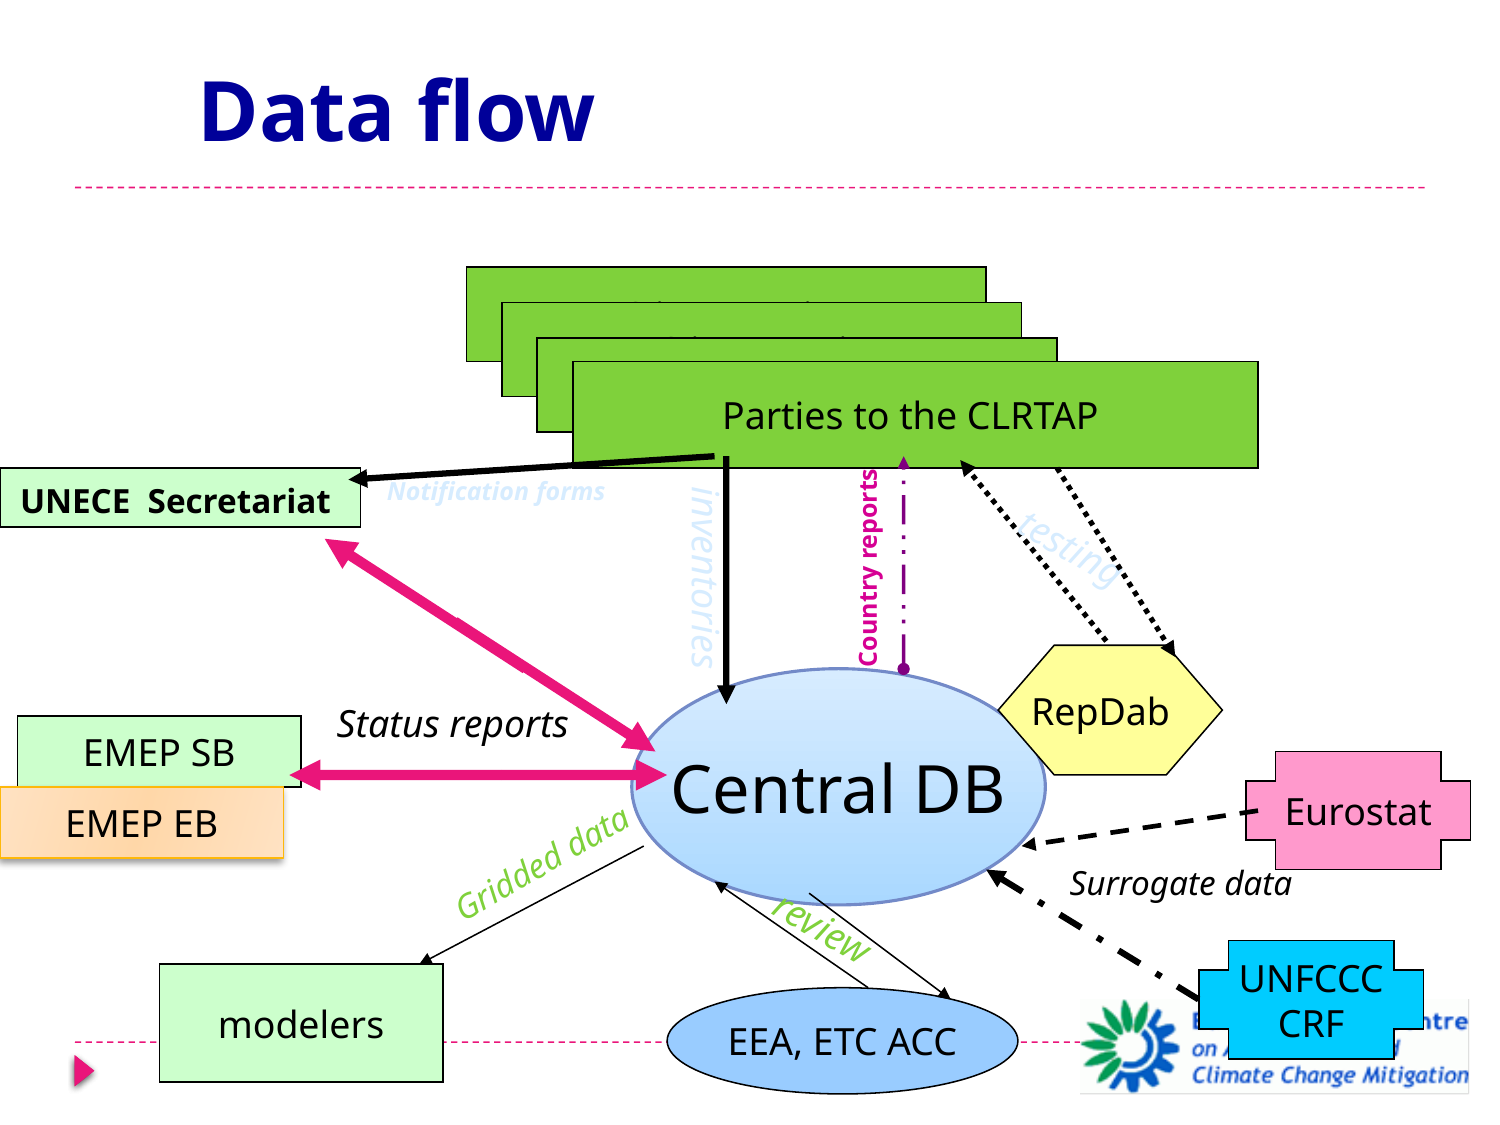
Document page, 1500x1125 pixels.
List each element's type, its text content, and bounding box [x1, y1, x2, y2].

text_box [1163, 643, 1176, 657]
text_box testing [982, 505, 1141, 628]
text_box UNFCCC CRF [1198, 940, 1424, 1059]
text_box Central DB [630, 667, 1047, 907]
picture [1080, 999, 1471, 1096]
text_box [324, 538, 526, 669]
text_box [897, 456, 910, 483]
text_box [348, 472, 372, 486]
text_box Surrogate data [1069, 857, 1294, 906]
text_box modelers [159, 964, 443, 1083]
text_box [960, 460, 997, 505]
text_box [714, 881, 754, 909]
text_box [501, 768, 668, 782]
text_box RepDab [998, 645, 1223, 775]
text_box UNECE Secretariat [0, 467, 361, 527]
text_box Status reports [383, 692, 522, 752]
text_box Notification forms [372, 467, 680, 513]
text_box [720, 677, 733, 705]
text_box [289, 768, 501, 782]
text_box Eurostat [1246, 751, 1471, 870]
text_box [454, 621, 656, 752]
text_box EMEP SB [17, 716, 302, 788]
text_box [897, 651, 910, 676]
text_box MS inventories [537, 337, 1057, 433]
text_box [888, 953, 951, 1000]
text_box EEA, ETC ACC [667, 987, 1018, 1094]
text_box Parties to the CLRTAP [572, 361, 1258, 468]
text_box [1021, 838, 1038, 851]
text_box EMEP EB [0, 786, 284, 859]
text_box review [748, 866, 898, 988]
text_box [986, 869, 1000, 882]
text_box Gridded data [462, 800, 621, 924]
title Data flow [183, 31, 1427, 166]
text_box Country reports [844, 444, 890, 682]
text_box inventories [679, 479, 735, 677]
text_box MS inventories [466, 267, 987, 362]
text_box MS inventories [501, 302, 1022, 397]
text_box [419, 845, 644, 965]
